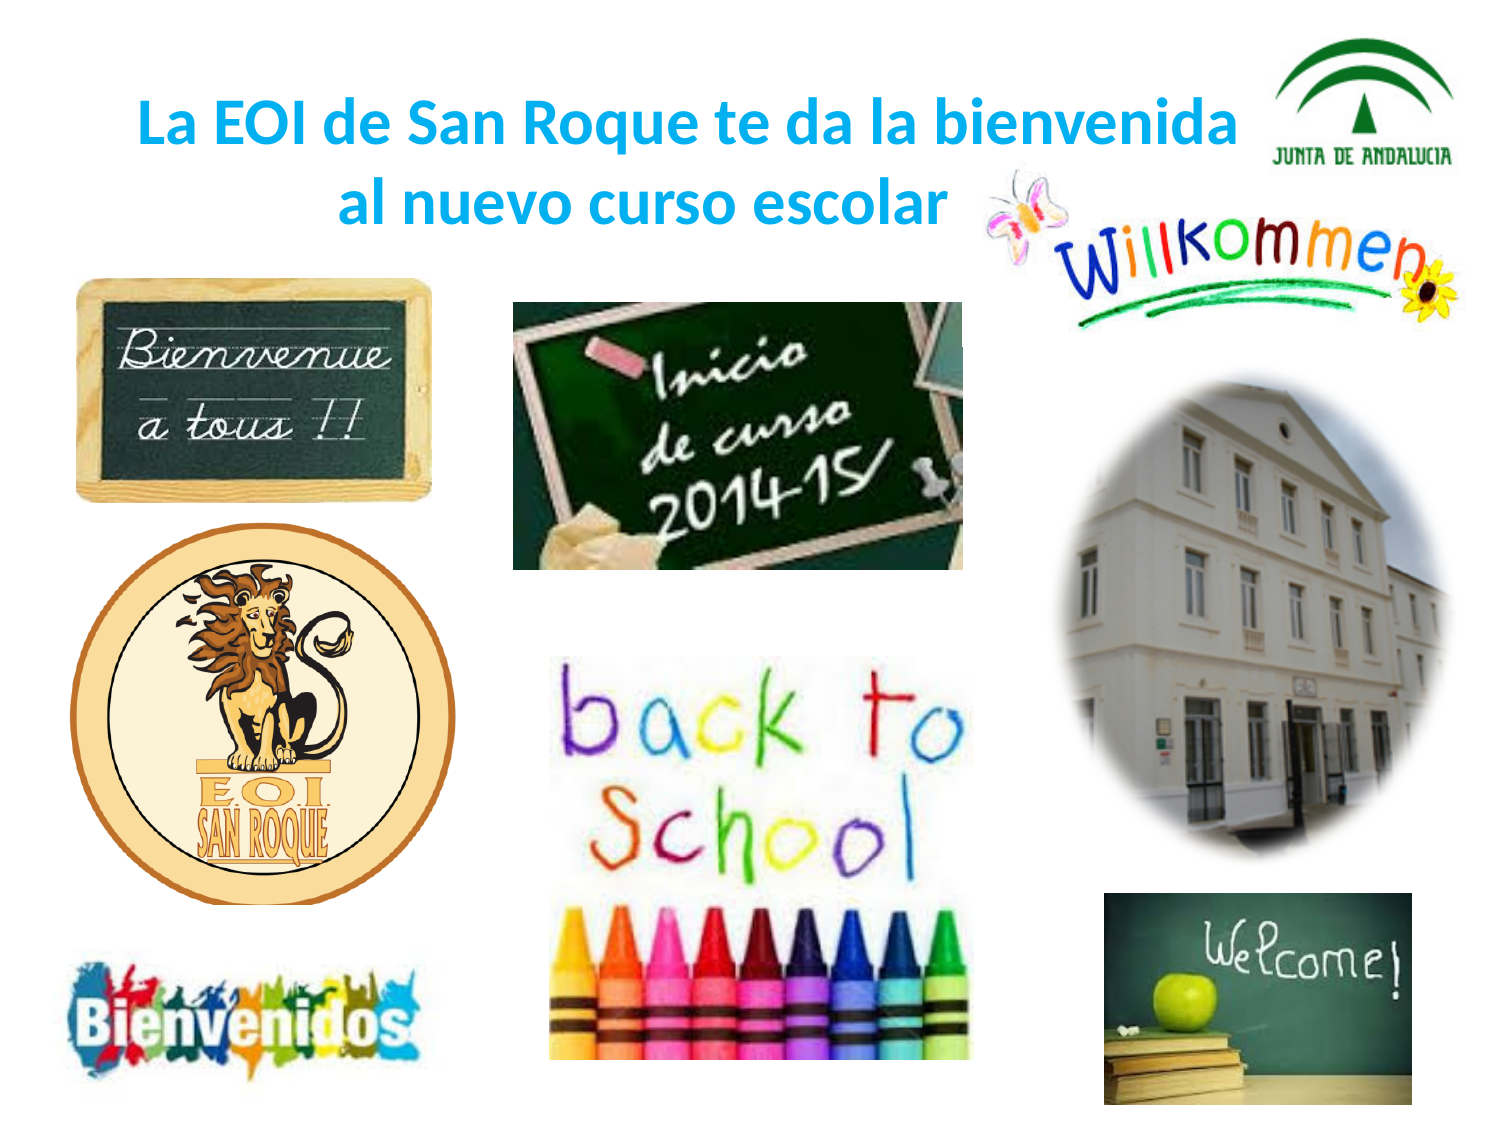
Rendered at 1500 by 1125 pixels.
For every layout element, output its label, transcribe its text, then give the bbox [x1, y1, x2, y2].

text_box La EOI de San Roque te da la bienvenida al nuevo curso escolar [29, 70, 1252, 245]
picture [548, 656, 974, 1061]
picture [1104, 892, 1412, 1105]
picture [76, 278, 432, 503]
picture [513, 0, 1483, 570]
picture [1045, 361, 1459, 870]
picture [52, 513, 467, 1125]
